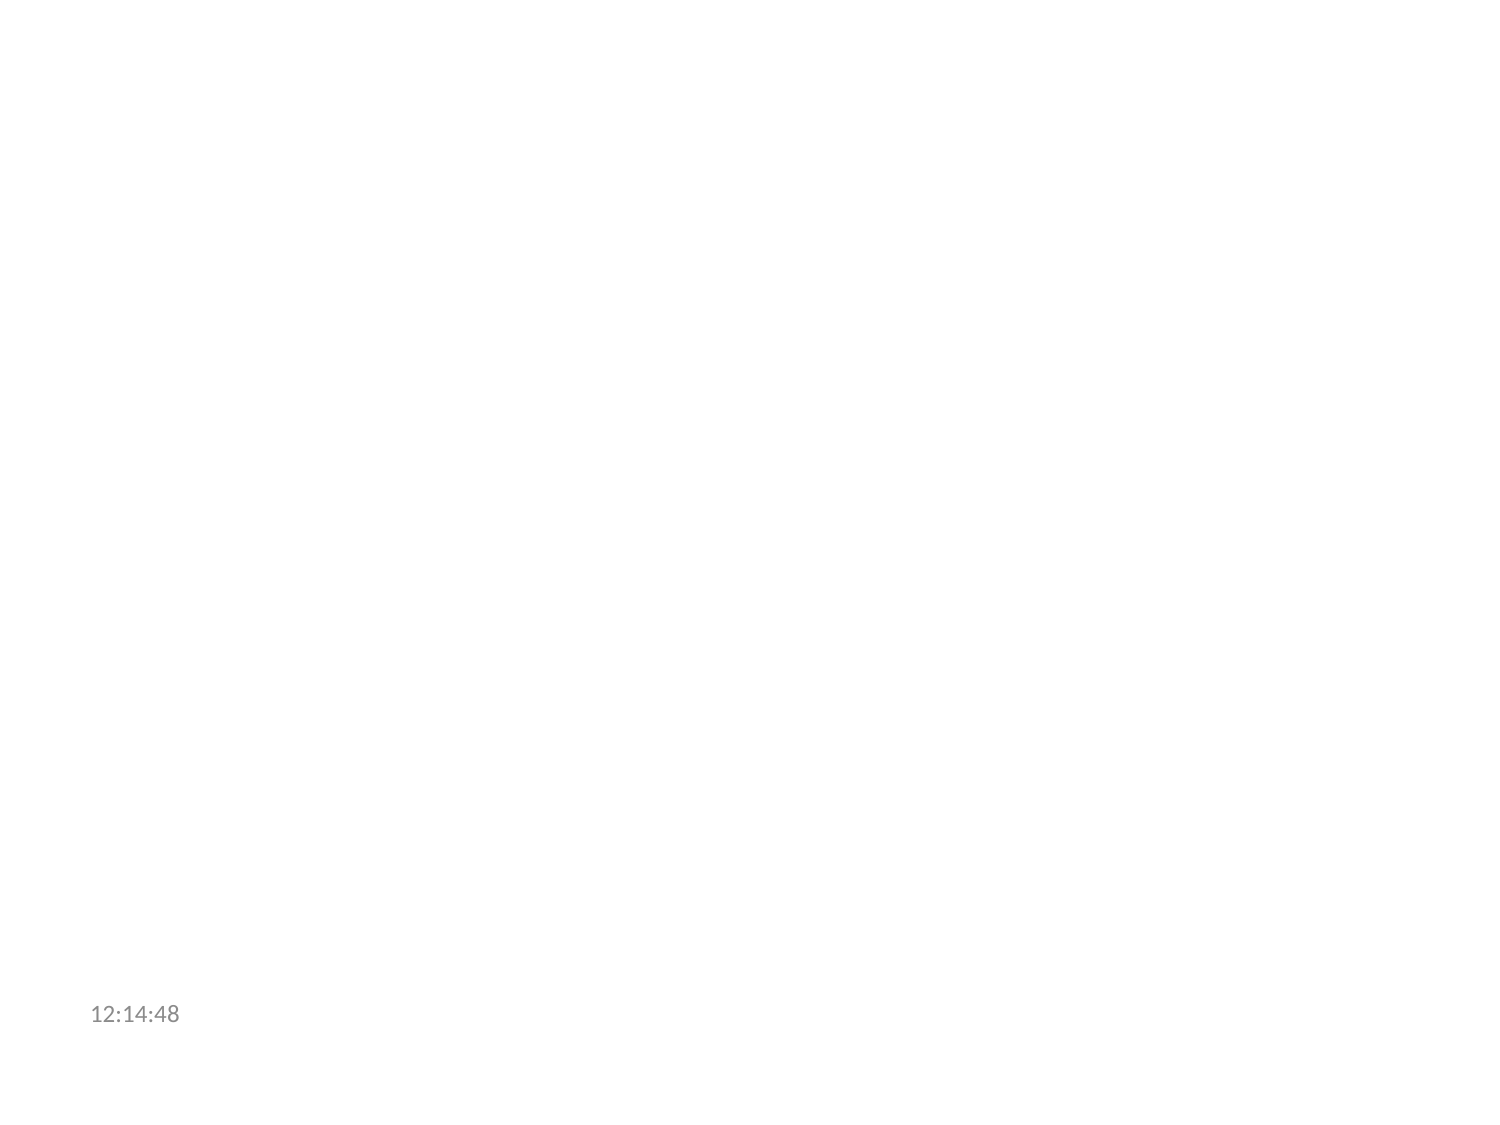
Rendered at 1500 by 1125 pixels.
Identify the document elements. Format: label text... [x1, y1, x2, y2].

text_box 15:35:09 [75, 982, 425, 1043]
